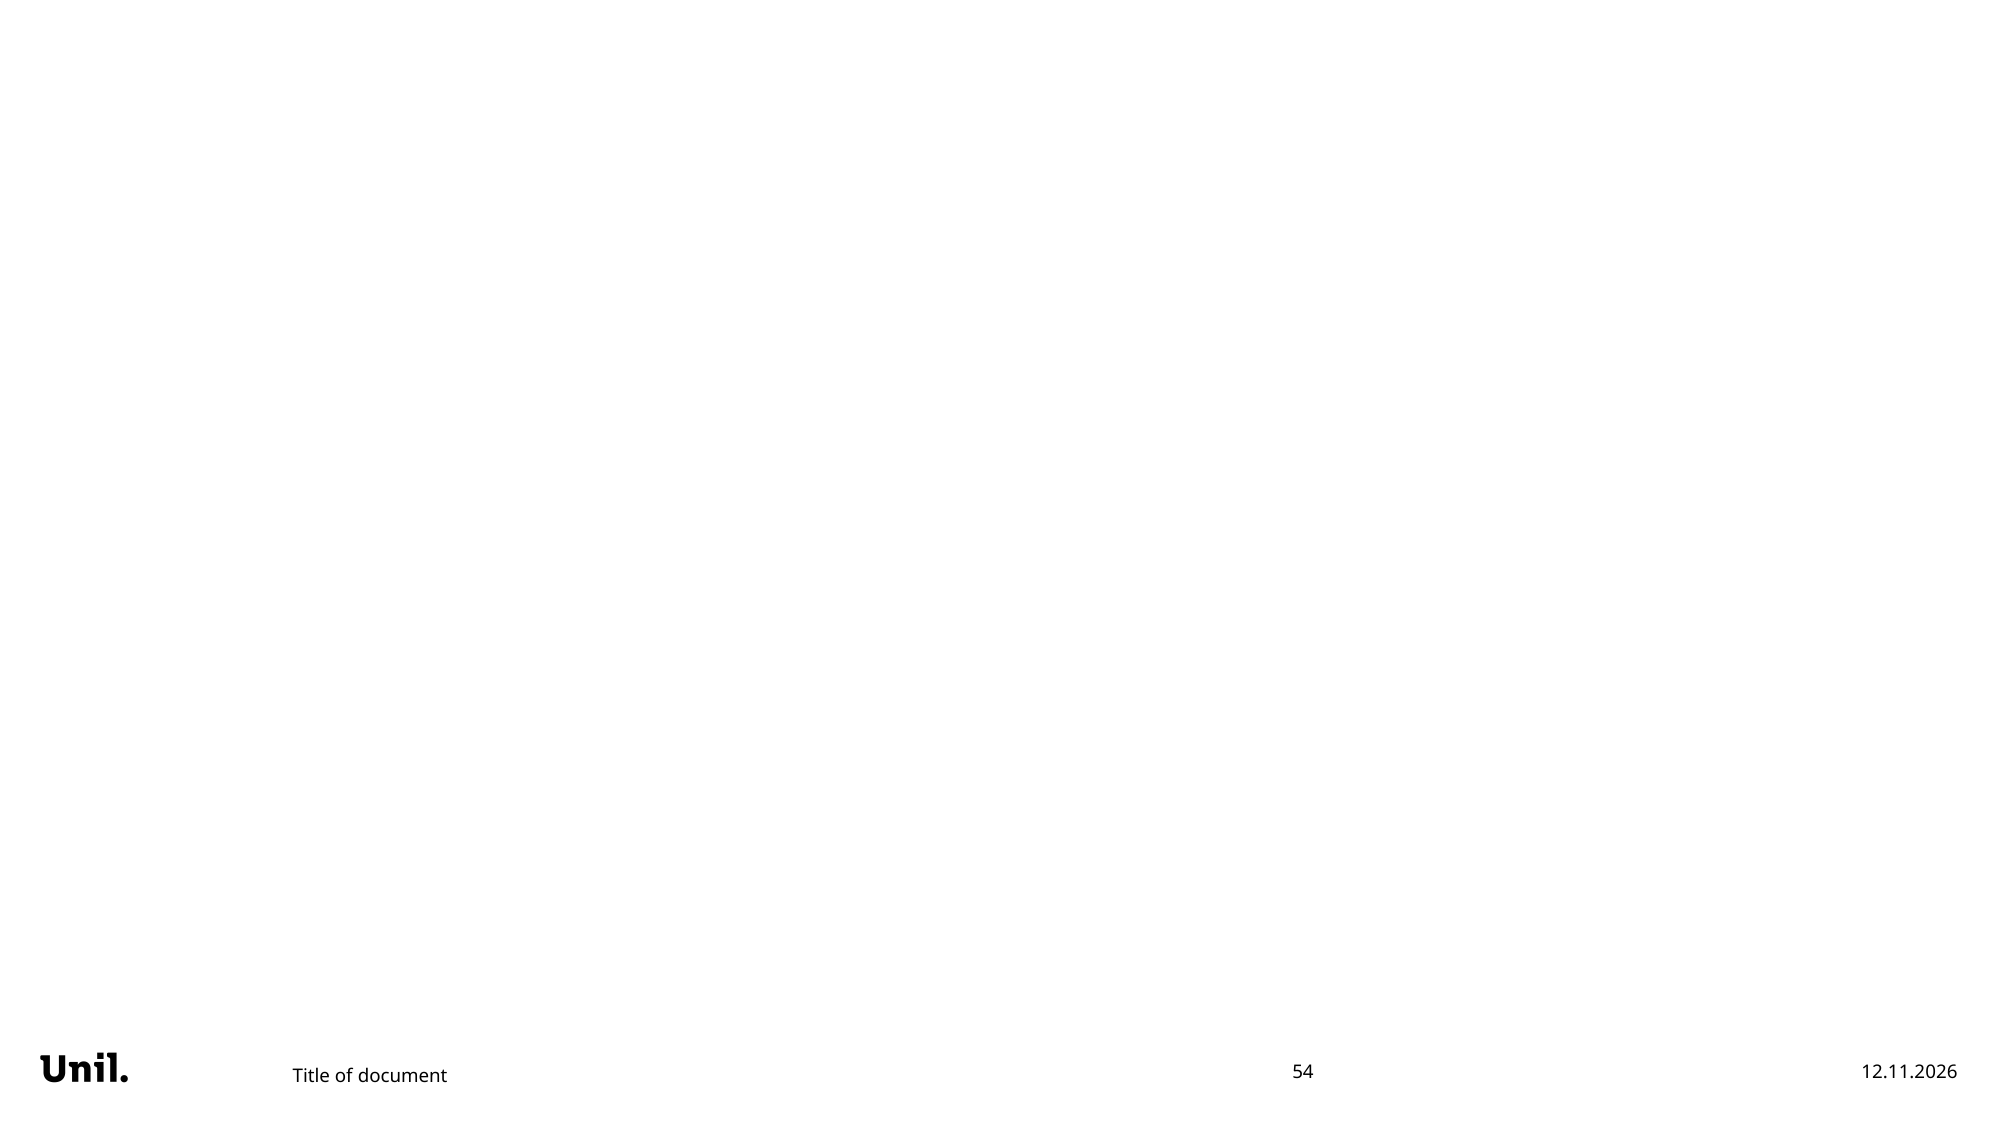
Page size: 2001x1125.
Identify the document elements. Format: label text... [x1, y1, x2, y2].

picture [27, 1042, 141, 1095]
slide_number 54 [1250, 1037, 1355, 1086]
footer Title of document [292, 1011, 1048, 1087]
picture [1539, 0, 2000, 1125]
